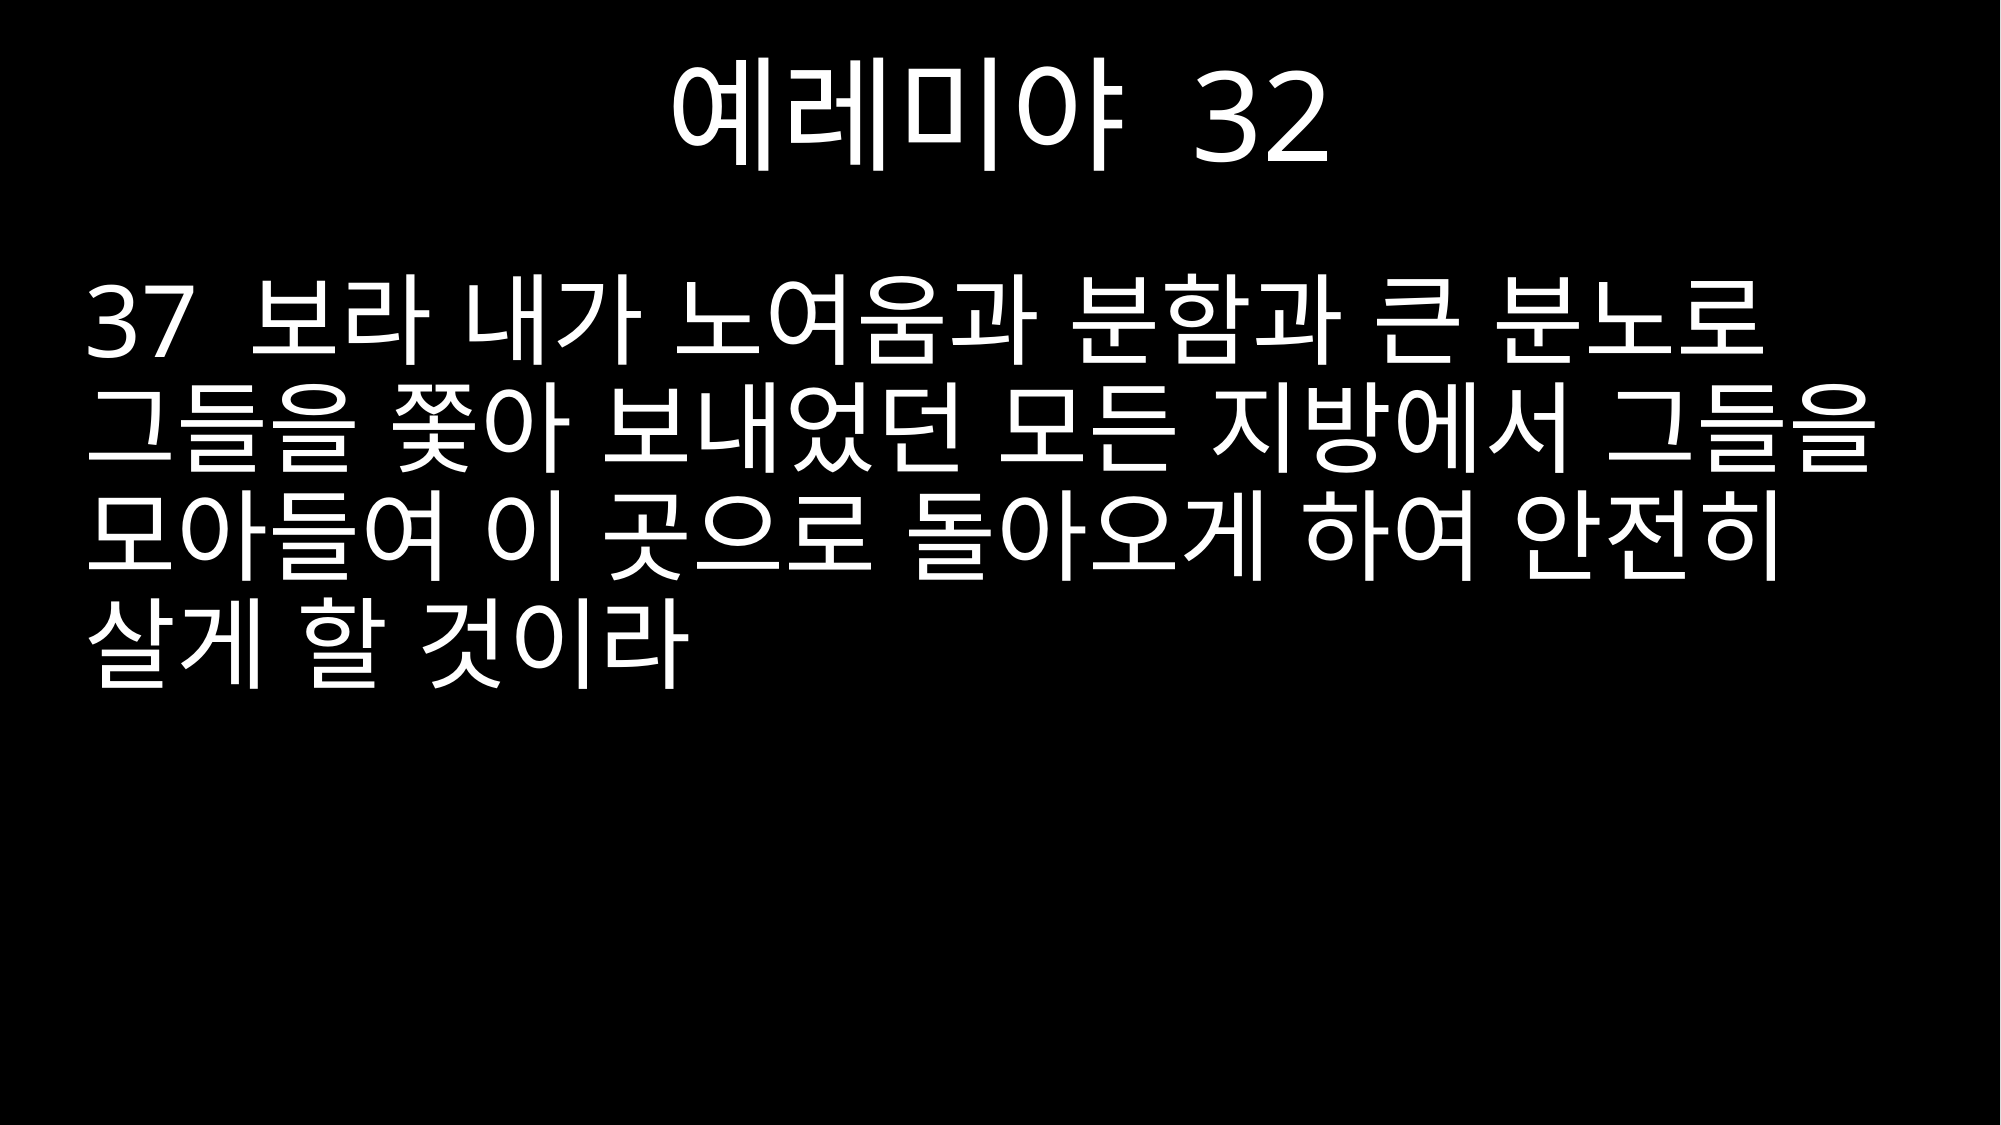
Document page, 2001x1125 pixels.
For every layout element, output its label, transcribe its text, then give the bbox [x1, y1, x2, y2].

picture [0, 0, 2001, 1125]
list 37 보라 내가 노여움과 분함과 큰 분노로 그들을 쫓아 보내었던 모든 지방에서 그들을 모아들여 이 곳으로 돌아오게 하여 안전히 살게 할 것이라 [69, 263, 1953, 423]
footer 예레미야 32 [0, 32, 2000, 192]
